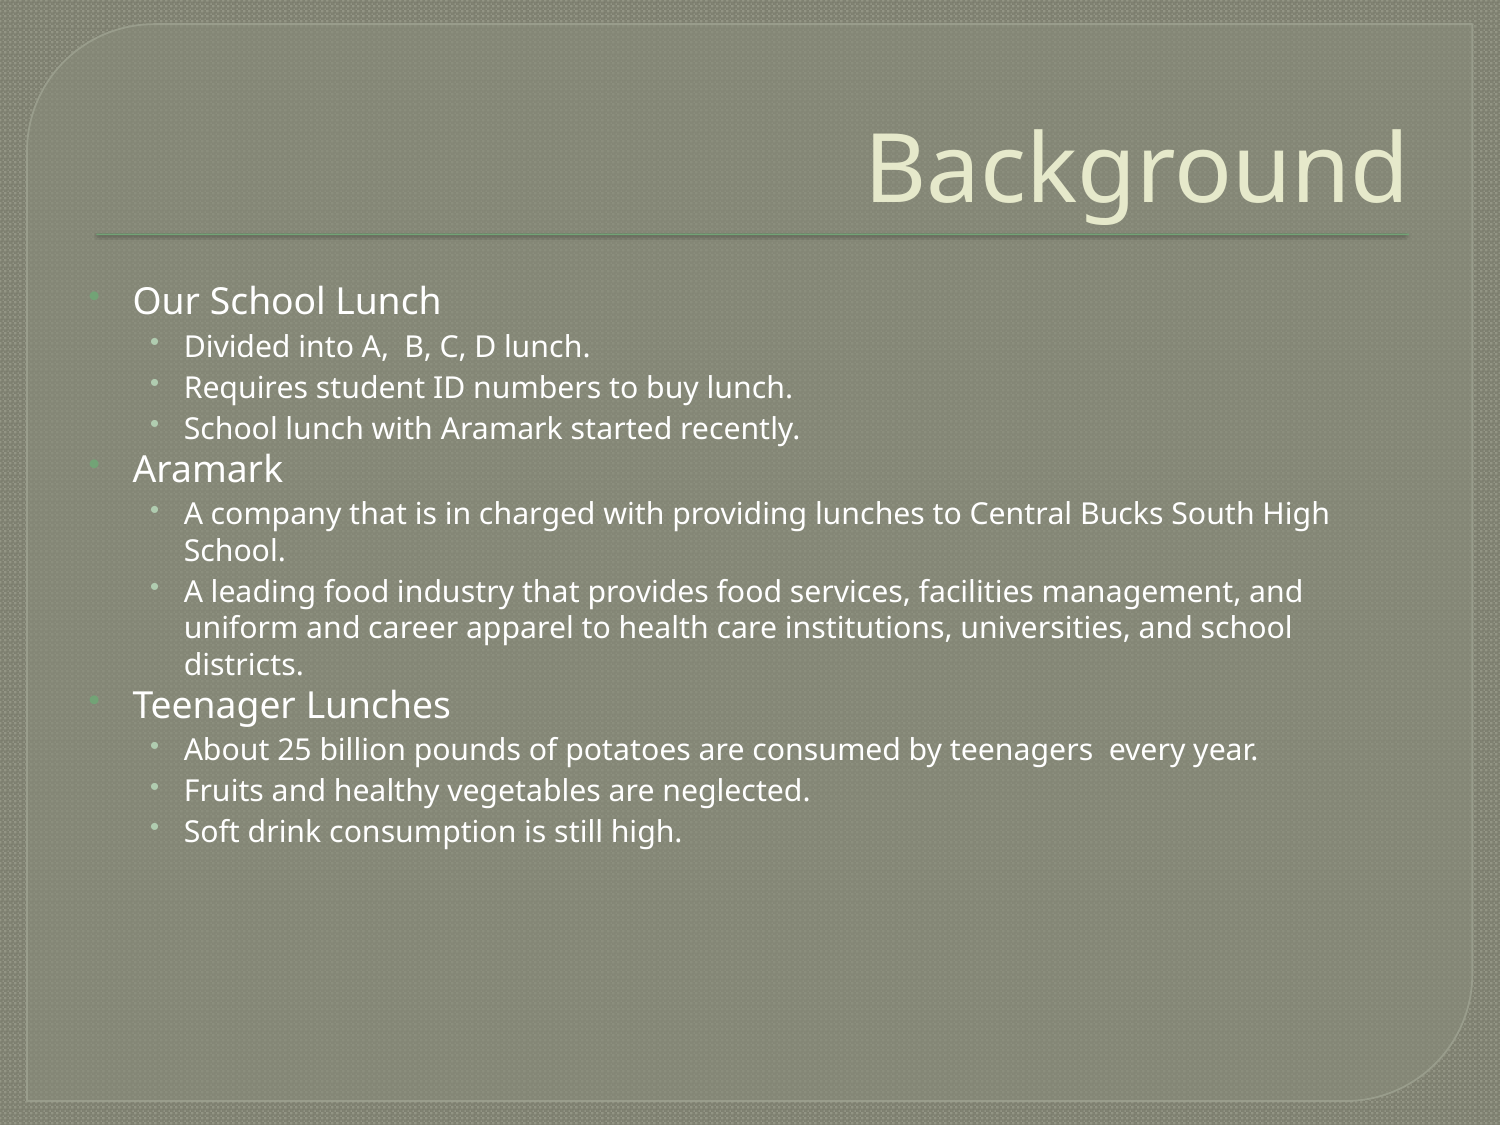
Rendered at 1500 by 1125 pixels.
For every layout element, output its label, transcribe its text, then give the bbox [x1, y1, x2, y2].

title Background [75, 41, 1425, 230]
list Our School Lunch Divided into A, B, C, D lunch. Requires student ID numbers to buy lunch. School lunch with Aramark started recently. Aramark A company that is in charged with providing lunches to Central Bucks South High School. A leading food industry that provides food services, facilities management, and uniform and career apparel to health care institutions, universities, and school districts. Teenager Lunches About 25 billion pounds of potatoes are consumed by teenagers every year. Fruits and healthy vegetables are neglected. Soft drink consumption is still high. [75, 270, 1425, 1013]
